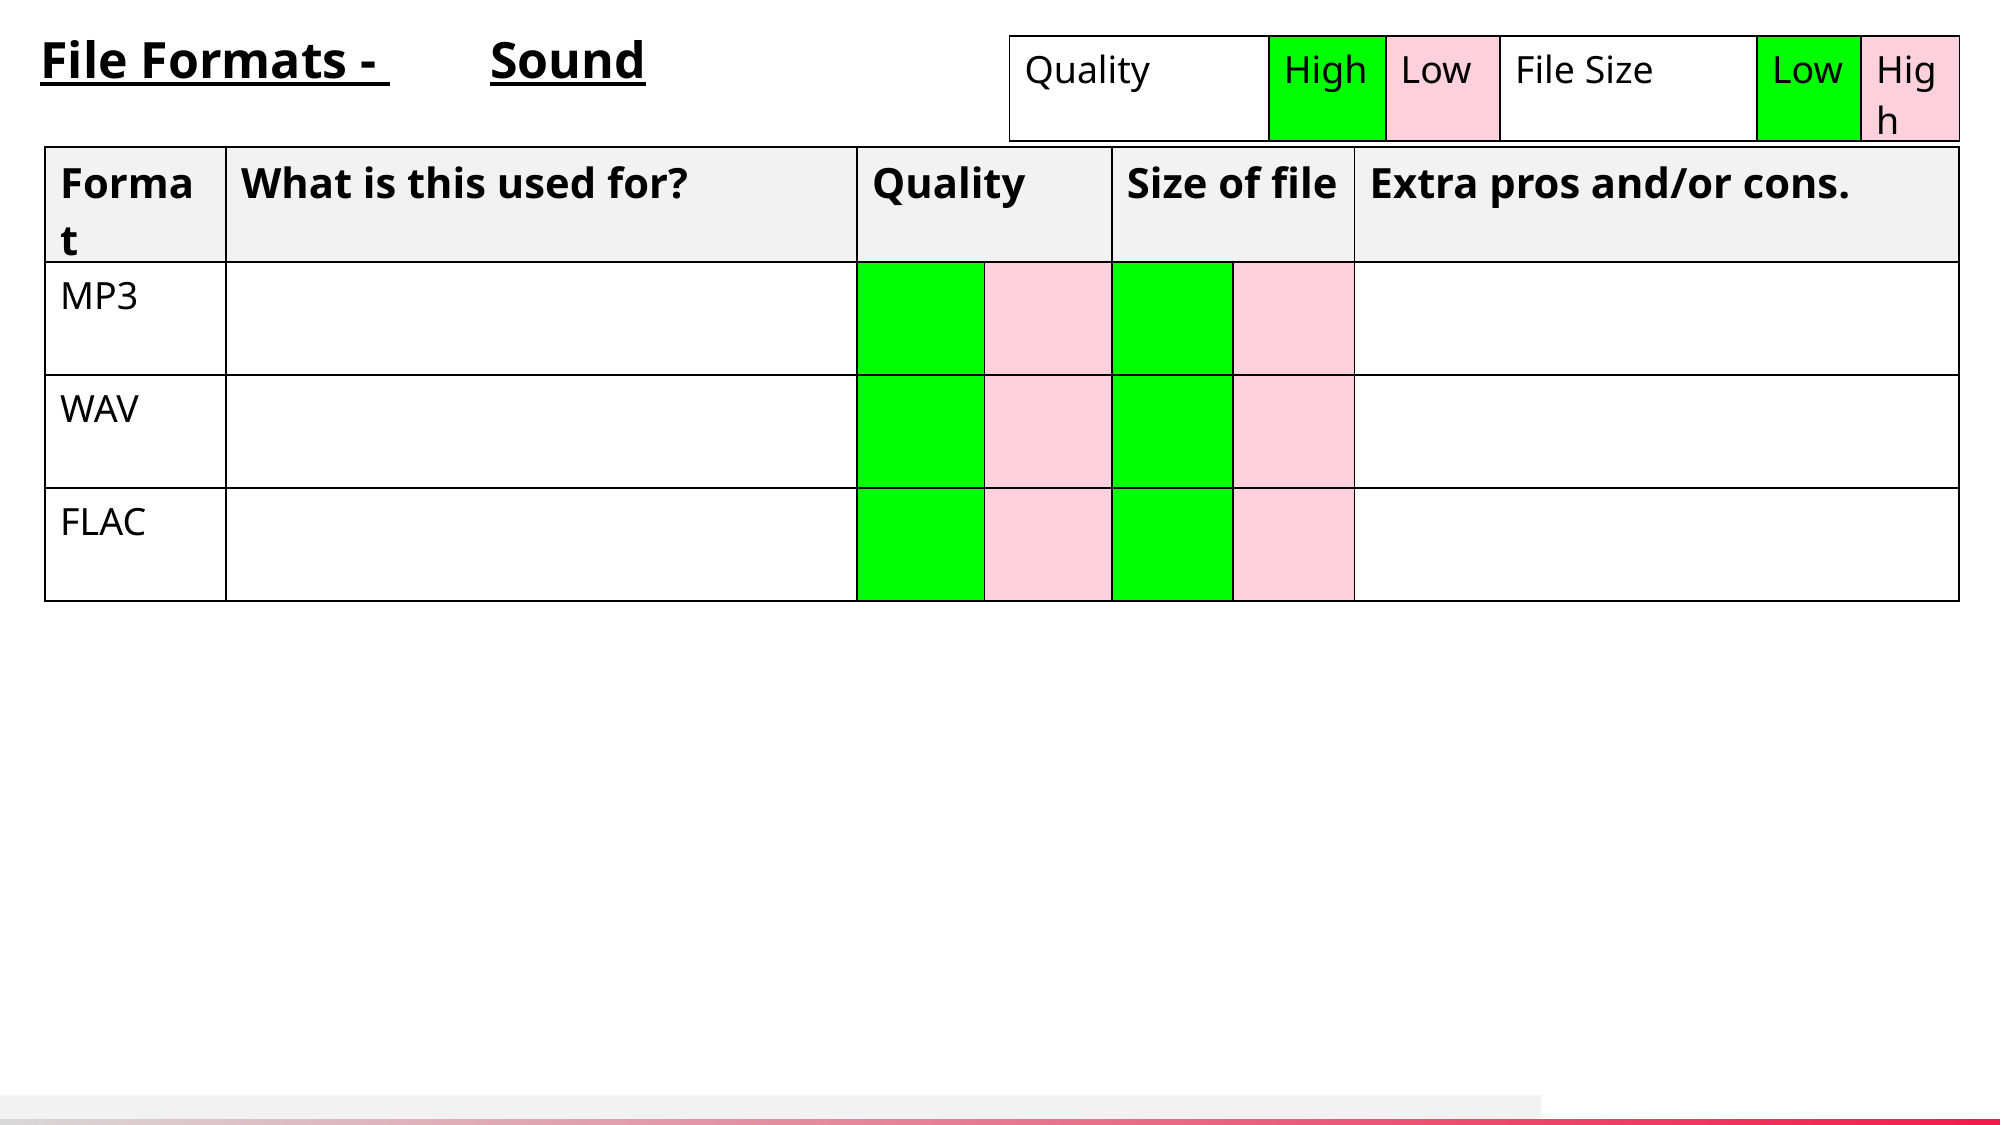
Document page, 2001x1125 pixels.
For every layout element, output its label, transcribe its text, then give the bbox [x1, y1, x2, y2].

table_header High [1862, 37, 1959, 140]
table_cell [1234, 489, 1354, 600]
table_cell [227, 376, 856, 487]
table_header Quality [858, 148, 1111, 261]
table_header High [1270, 37, 1385, 140]
table_cell [1355, 489, 1958, 600]
table_cell [1355, 376, 1958, 487]
table_cell [985, 489, 1111, 600]
table_cell [227, 263, 856, 374]
table_cell [1113, 263, 1232, 374]
table_cell [985, 263, 1111, 374]
table_cell [858, 376, 984, 487]
table_header File Size [1501, 37, 1756, 140]
table_cell [1234, 376, 1354, 487]
table_cell WAV [46, 376, 225, 487]
table_header What is this used for? [227, 148, 856, 261]
table_cell [1113, 376, 1232, 487]
table_cell [1113, 489, 1232, 600]
text_box File Formats - Sound [25, 21, 1095, 96]
table_cell [985, 376, 1111, 487]
table_cell [227, 489, 856, 600]
table_cell FLAC [46, 489, 225, 600]
table_header Format [46, 148, 225, 261]
table_header Low [1758, 37, 1860, 140]
table_cell [858, 263, 984, 374]
table_cell [1234, 263, 1354, 374]
table_cell [858, 489, 984, 600]
table_header Extra pros and/or cons. [1355, 148, 1958, 261]
table_cell MP3 [46, 263, 225, 374]
table_header Low [1387, 37, 1499, 140]
table_header Size of file [1113, 148, 1354, 261]
table_cell [1355, 263, 1958, 374]
table_header Quality [1010, 37, 1268, 140]
